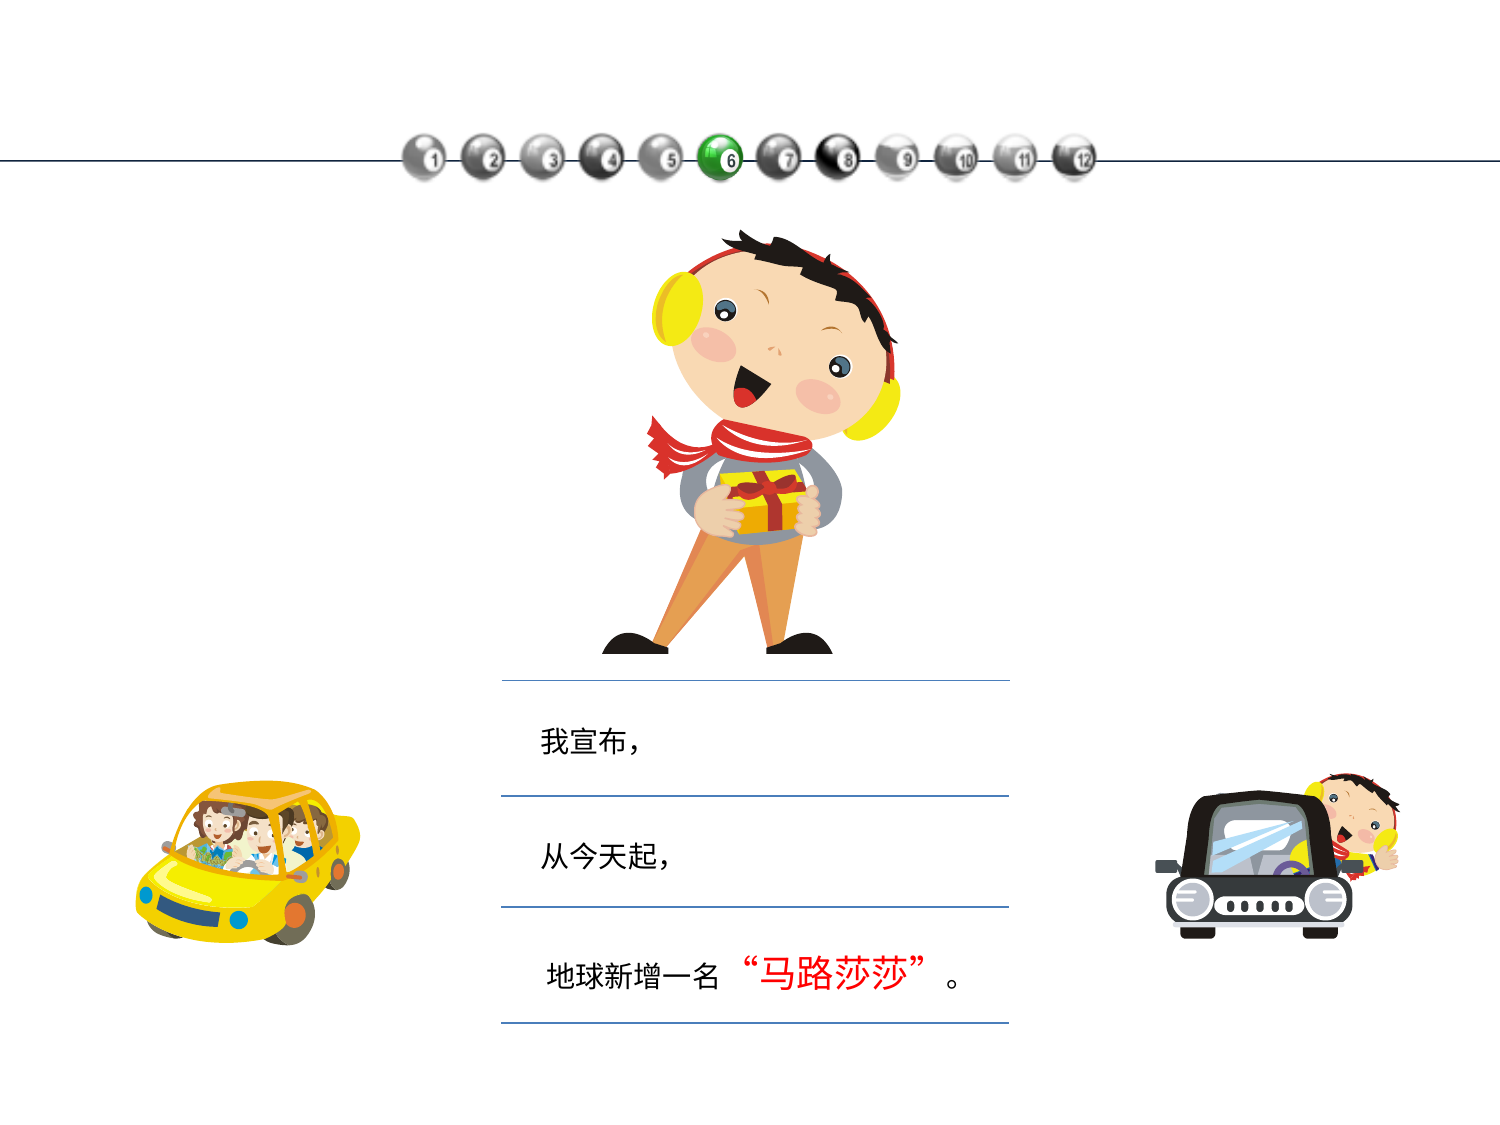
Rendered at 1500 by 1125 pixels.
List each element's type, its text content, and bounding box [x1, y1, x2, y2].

picture [690, 129, 750, 190]
text_box 我宣布， [525, 715, 673, 766]
text_box 地球新增一名“马路莎莎”。 [531, 942, 991, 1003]
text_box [1155, 773, 1401, 939]
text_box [135, 780, 361, 946]
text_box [0, 129, 689, 189]
text_box 从今天起， [525, 830, 702, 881]
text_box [601, 229, 901, 655]
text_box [750, 129, 1500, 189]
